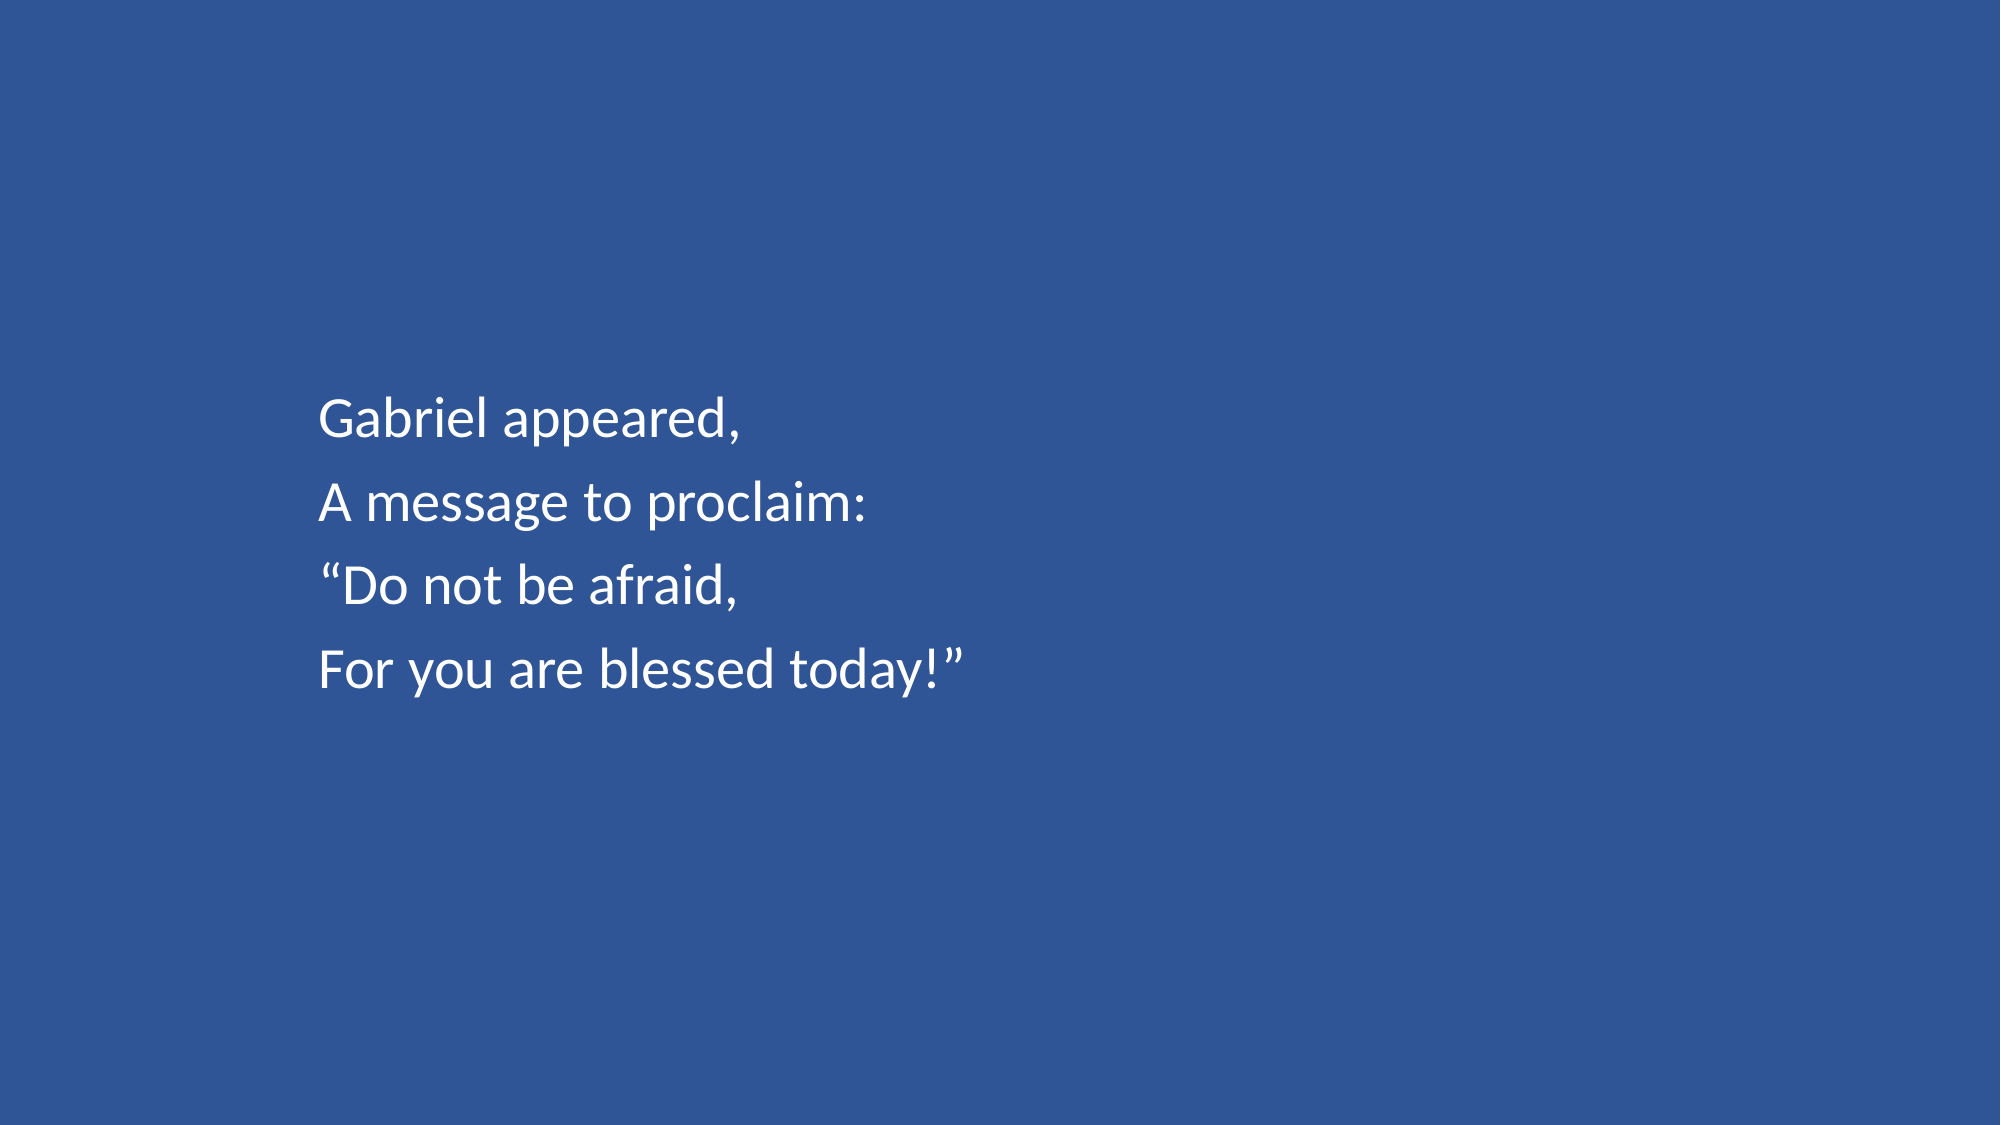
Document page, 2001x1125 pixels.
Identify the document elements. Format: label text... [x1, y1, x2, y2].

list Gabriel appeared, A message to proclaim: “Do not be afraid, For you are blessed today!” [303, 379, 1704, 746]
